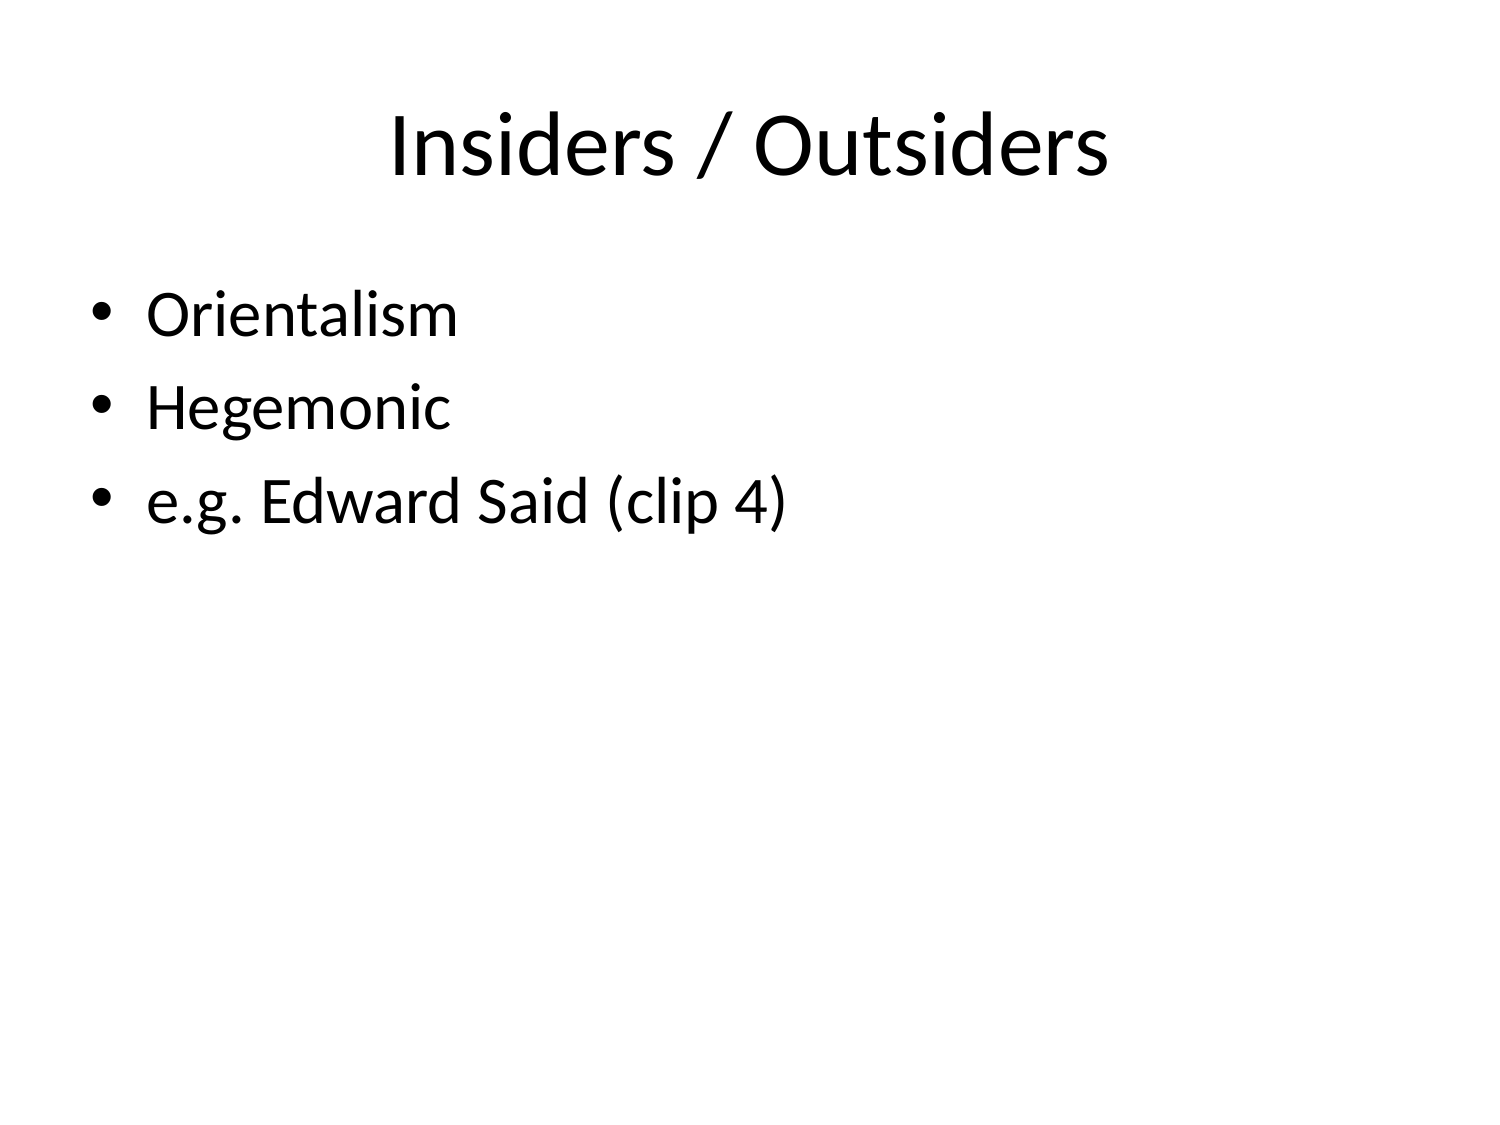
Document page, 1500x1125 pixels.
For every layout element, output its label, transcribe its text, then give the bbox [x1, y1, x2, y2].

list Orientalism Hegemonic e.g. Edward Said (clip 4) [75, 262, 1425, 1005]
title Insiders / Outsiders [75, 45, 1425, 233]
